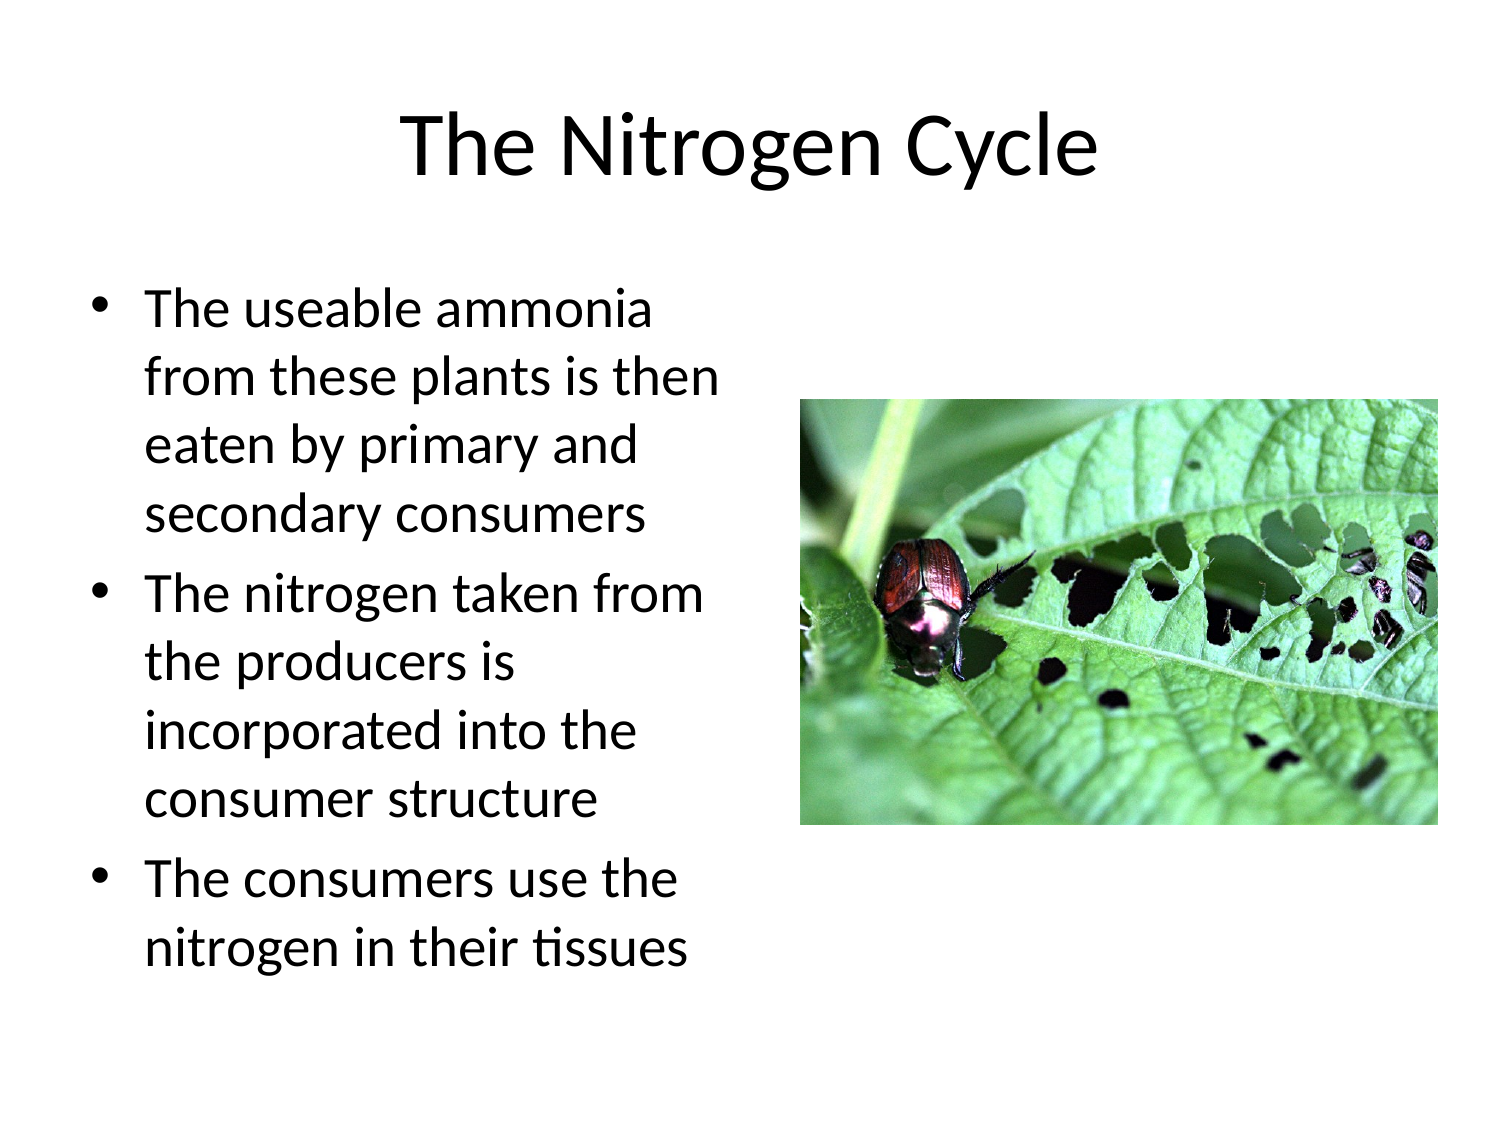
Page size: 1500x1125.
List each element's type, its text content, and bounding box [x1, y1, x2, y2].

list The useable ammonia from these plants is then eaten by primary and secondary consumers The nitrogen taken from the producers is incorporated into the consumer structure The consumers use the nitrogen in their tissues [75, 262, 738, 1005]
title The Nitrogen Cycle [75, 45, 1425, 233]
picture [799, 399, 1438, 826]
